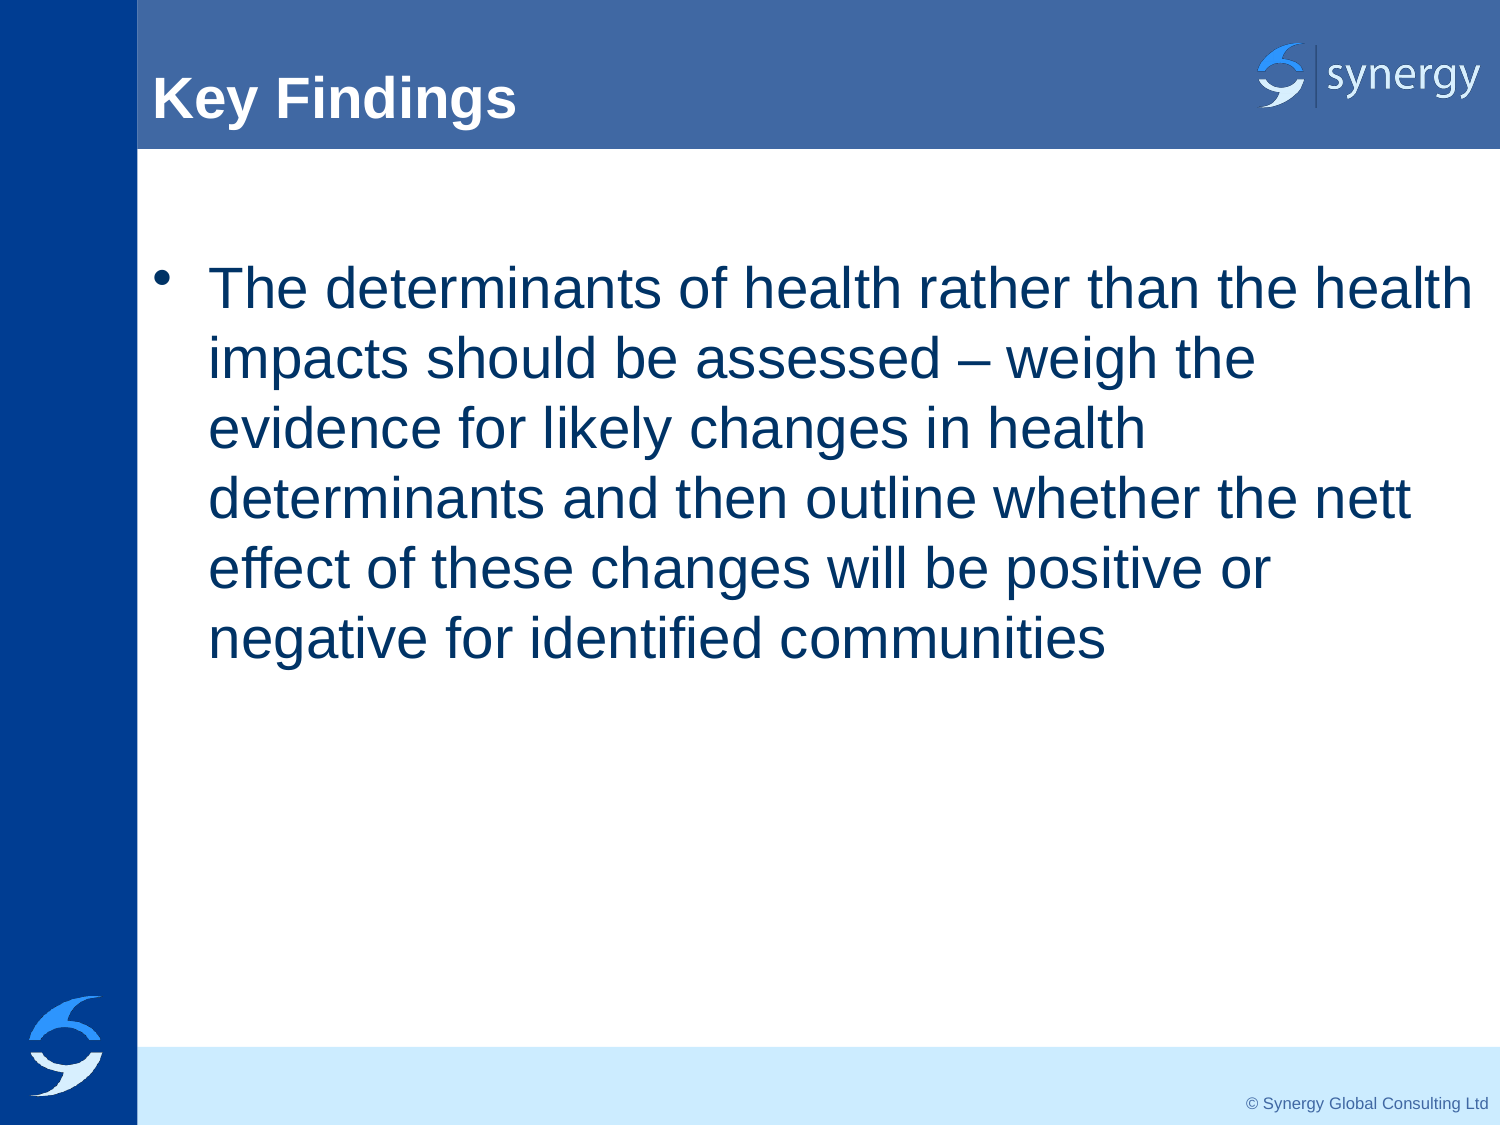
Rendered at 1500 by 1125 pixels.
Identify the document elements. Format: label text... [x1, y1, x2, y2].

title Key Findings [137, 0, 1500, 138]
list The determinants of health rather than the health impacts should be assessed – weigh the evidence for likely changes in health determinants and then outline whether the nett effect of these changes will be positive or negative for identified communities [137, 160, 1500, 1047]
picture [11, 976, 118, 1125]
